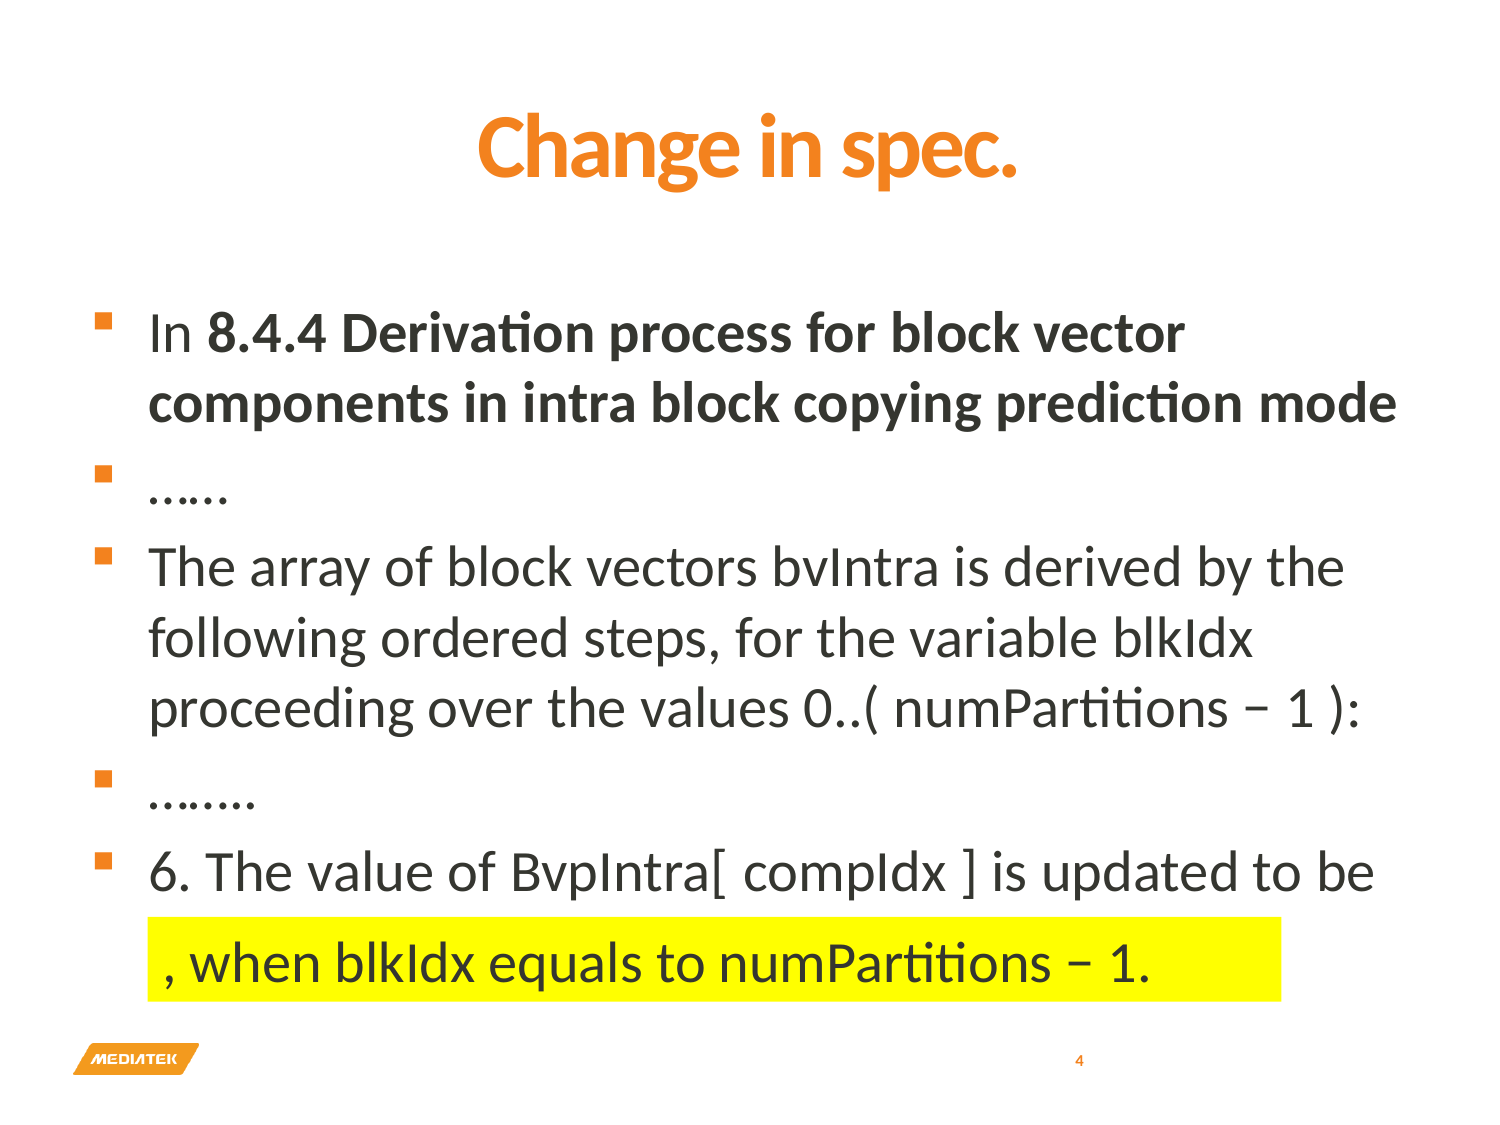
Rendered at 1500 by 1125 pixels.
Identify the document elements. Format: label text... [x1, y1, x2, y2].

list In 8.4.4 Derivation process for block vector components in intra block copying prediction mode …… The array of block vectors bvIntra is derived by the following ordered steps, for the variable blkIdx proceeding over the values 0..( numPartitions − 1 ): …….. 6. The value of BvpIntra[ compIdx ] is updated to be equal to bvIntra[ xPb ][ yPb ][ compIdx ] [75, 286, 1425, 990]
slide_number 4 [601, 1029, 1099, 1090]
picture [73, 1043, 199, 1075]
text_box , when blkIdx equals to numPartitions − 1. [147, 916, 1282, 1002]
title Change in spec. [75, 99, 1425, 286]
